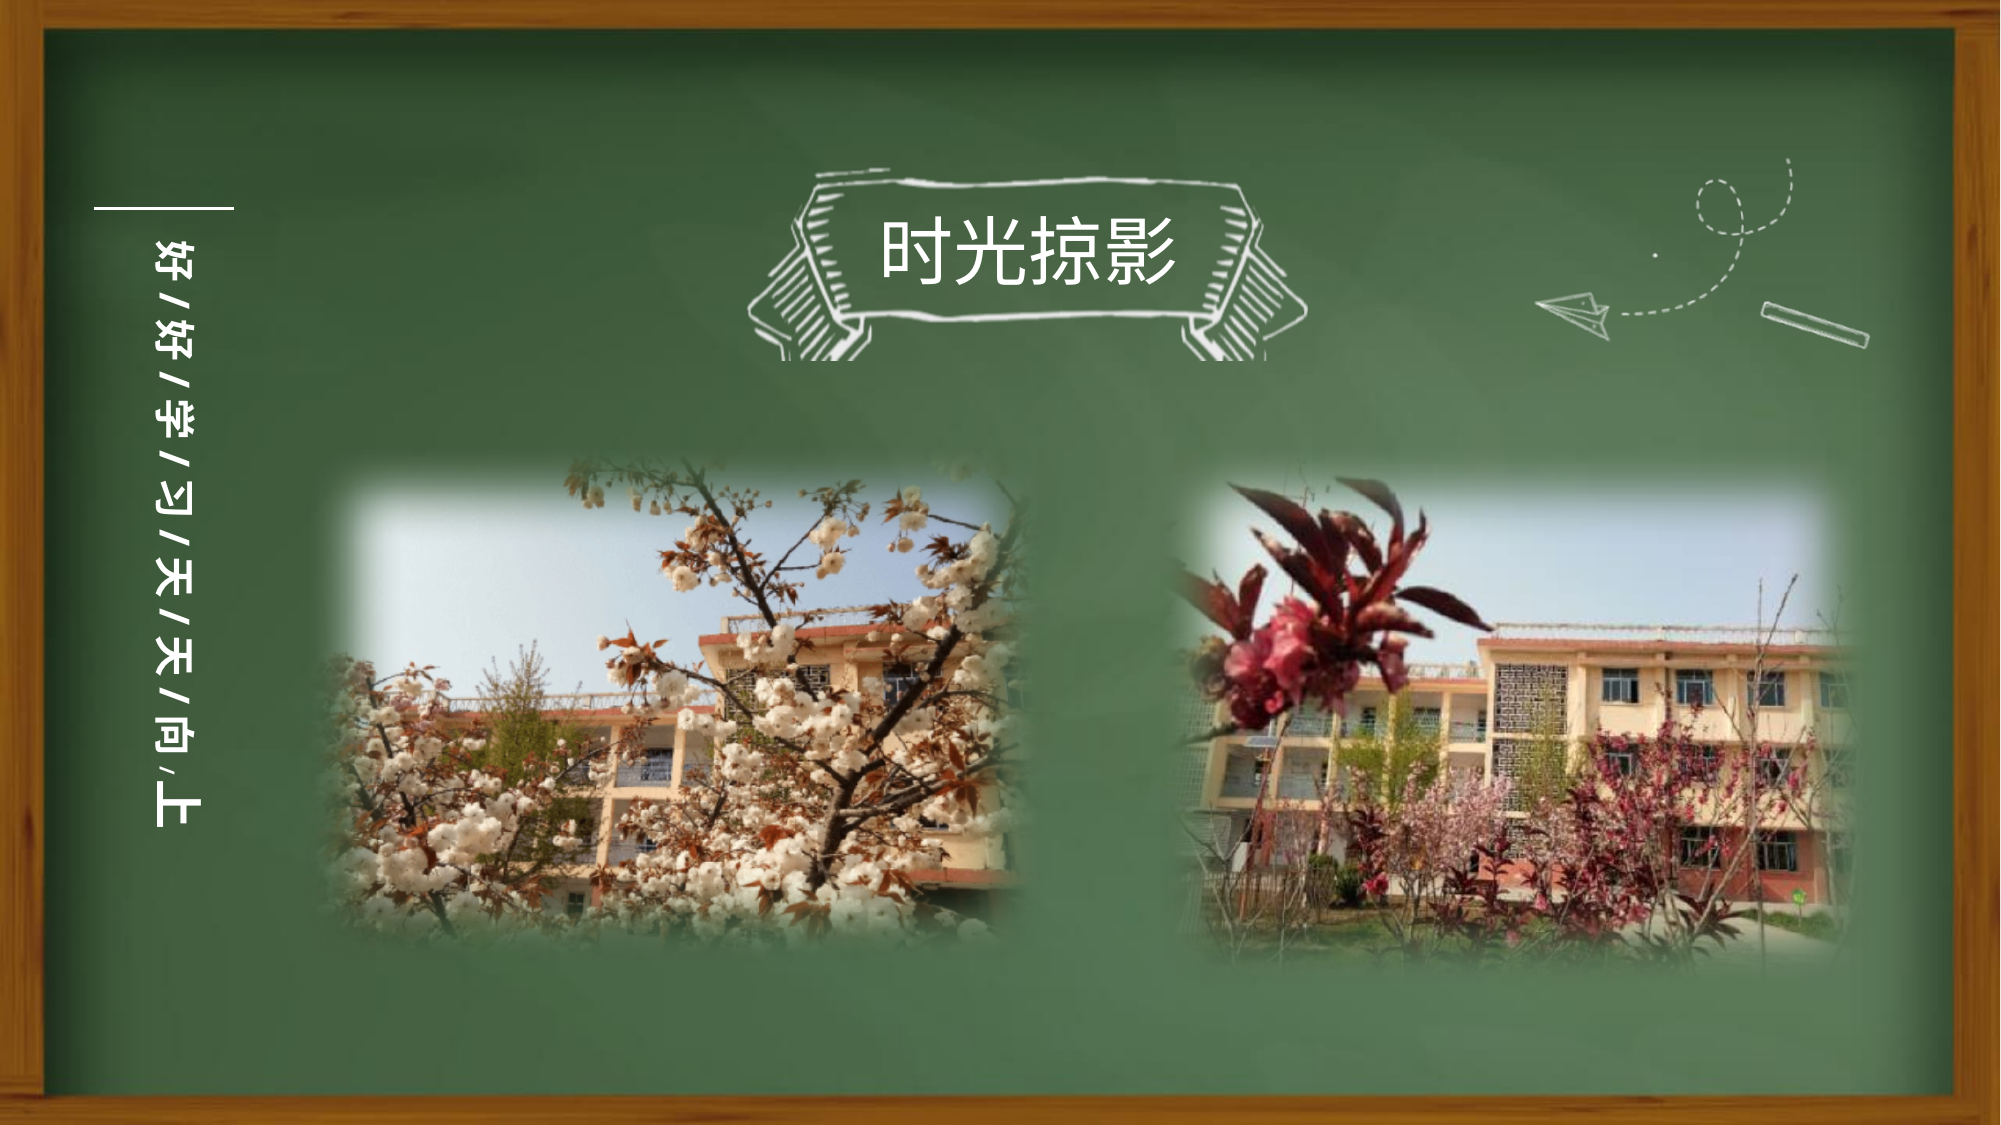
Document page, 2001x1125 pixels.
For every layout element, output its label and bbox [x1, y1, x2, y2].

text_box [71, 73, 504, 1052]
text_box [671, 139, 1409, 361]
picture [0, 0, 2001, 1125]
